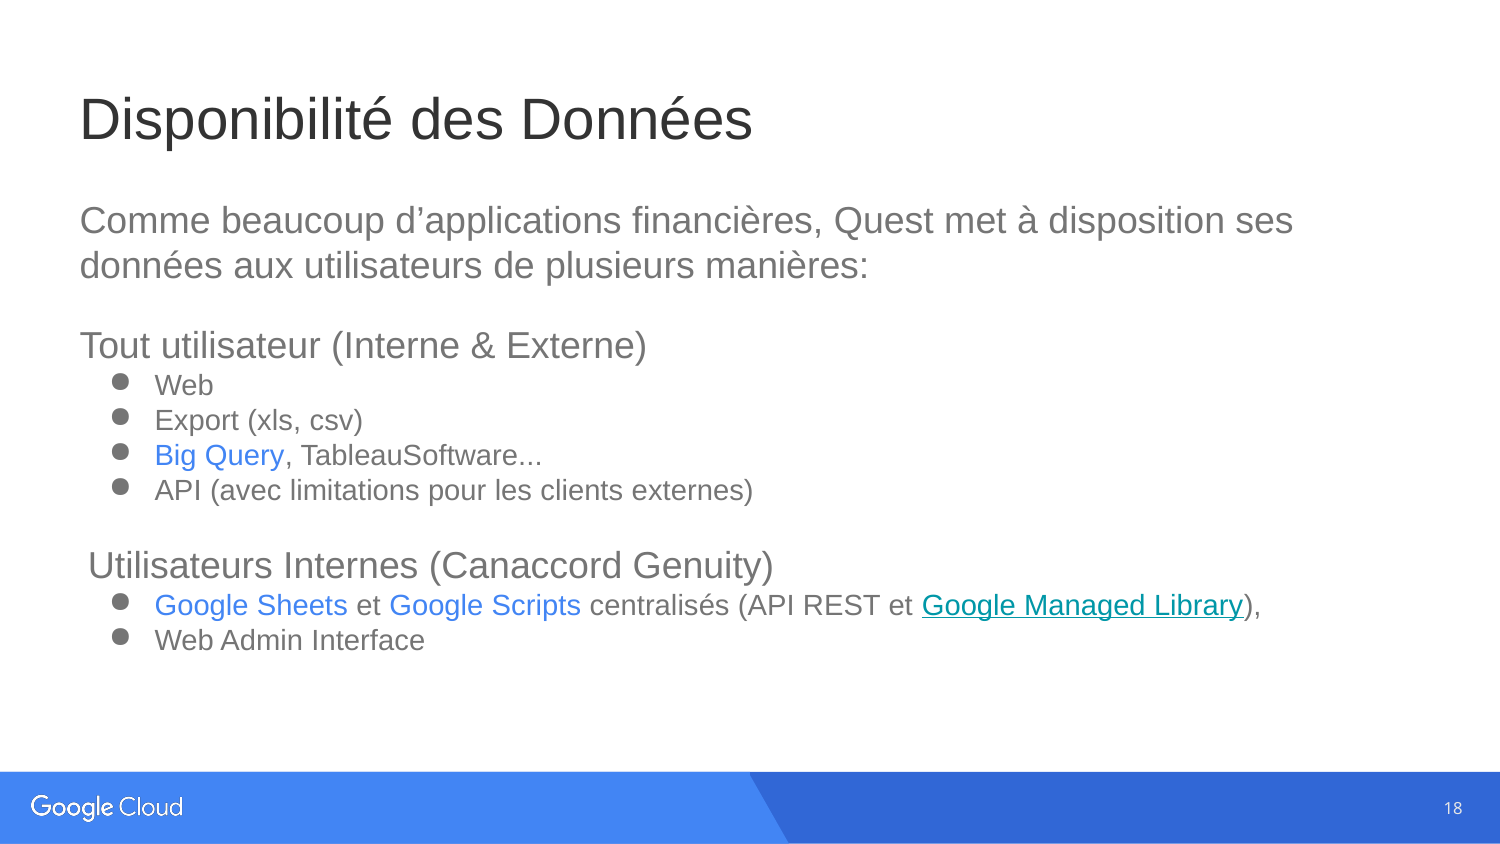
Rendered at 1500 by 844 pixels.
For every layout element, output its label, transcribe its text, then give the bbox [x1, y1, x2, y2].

text_box ‹#› [1137, 796, 1463, 822]
text_box Disponibilité des Données Comme beaucoup d’applications financières, Quest met à disposition ses données aux utilisateurs de plusieurs manières: Tout utilisateur (Interne & Externe) Web Export (xls, csv) Big Query, TableauSoftware... API (avec limitations pour les clients externes) Utilisateurs Internes (Canaccord Genuity) Google Sheets et Google Scripts centralisés (API REST et Google Managed Library), Web Admin Interface [64, 66, 1449, 758]
text_box [750, 771, 1500, 844]
text_box [0, 771, 789, 844]
picture [28, 783, 185, 835]
